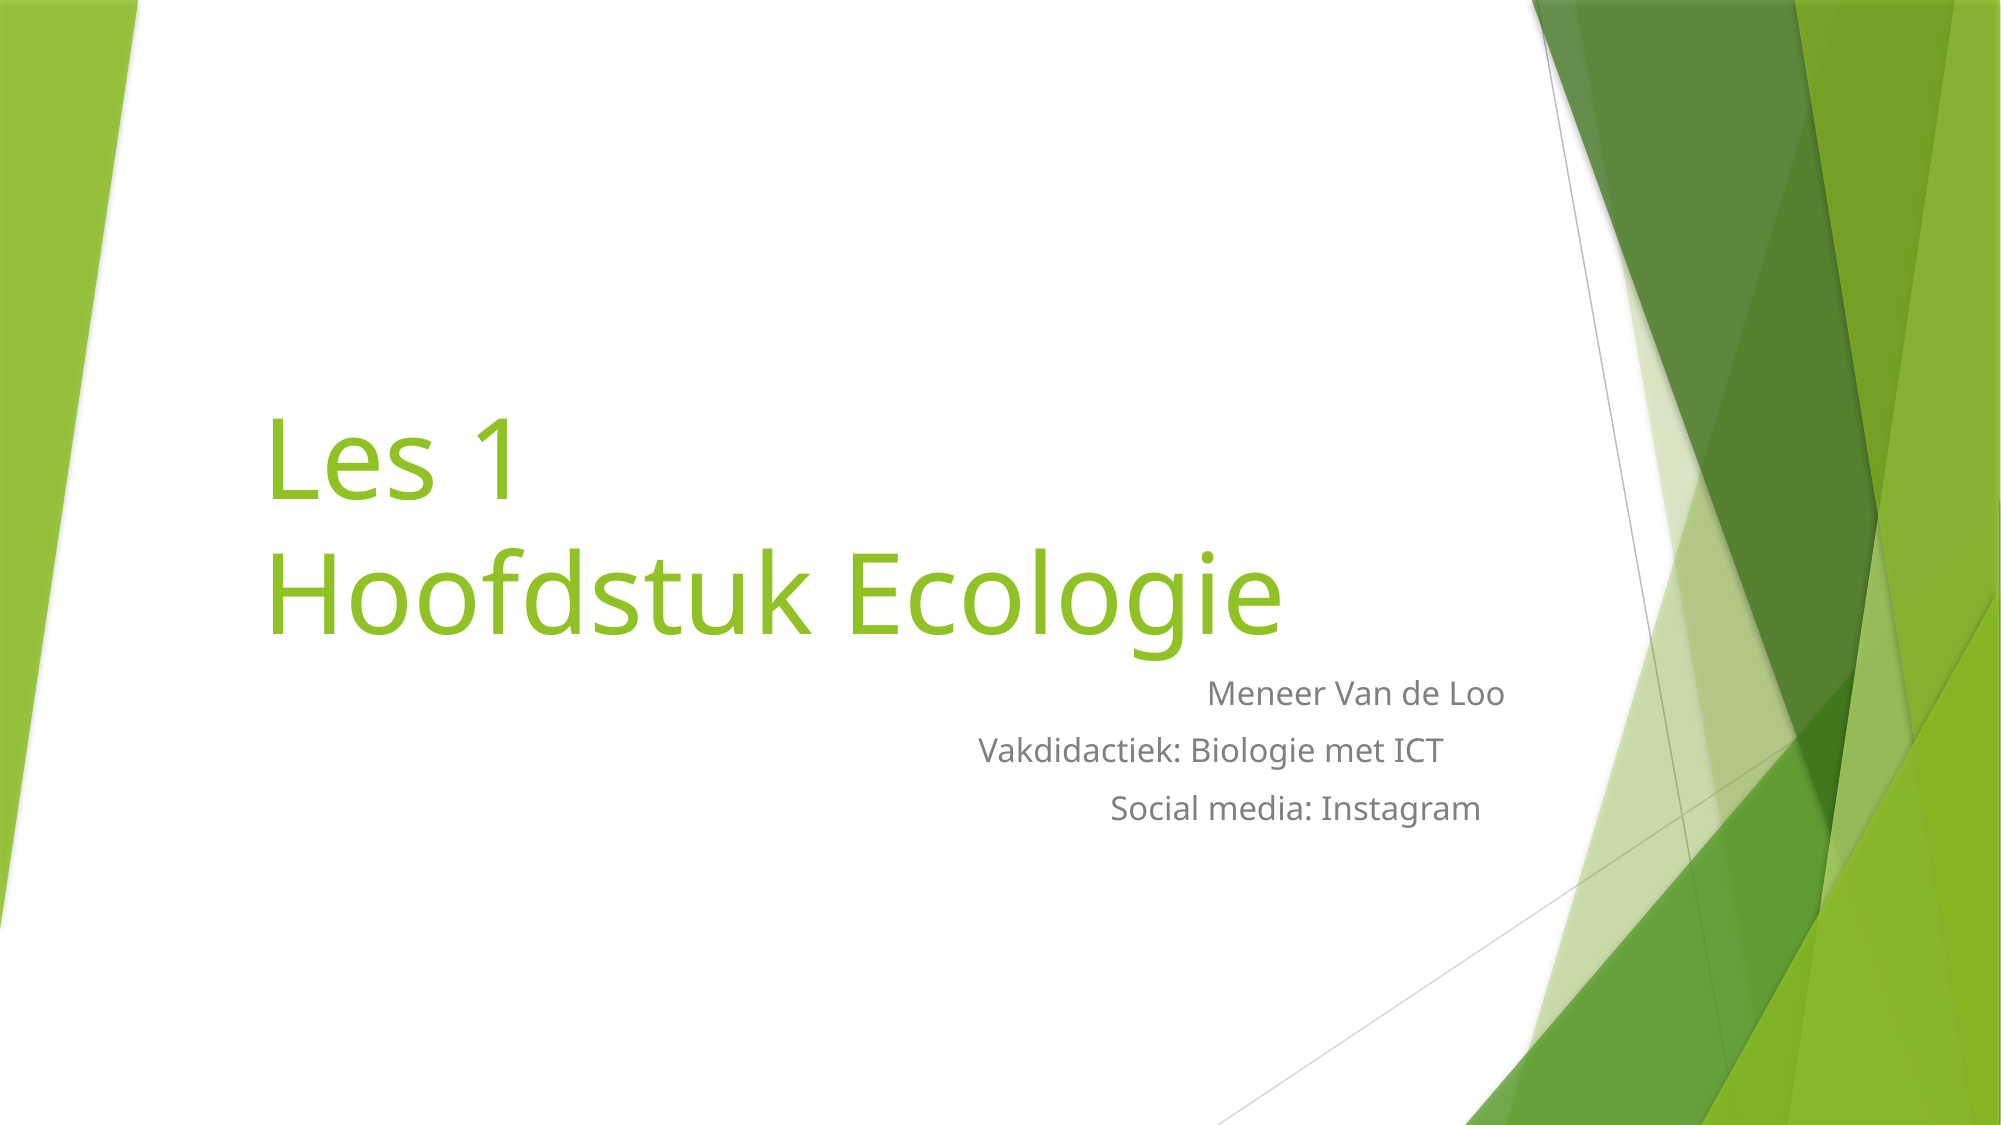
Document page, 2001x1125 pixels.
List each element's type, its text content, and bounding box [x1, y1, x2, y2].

subtitle Meneer Van de Loo Vakdidactiek: Biologie met ICT Social media: Instagram [247, 664, 1522, 845]
title Les 1 Hoofdstuk Ecologie [247, 394, 1522, 664]
